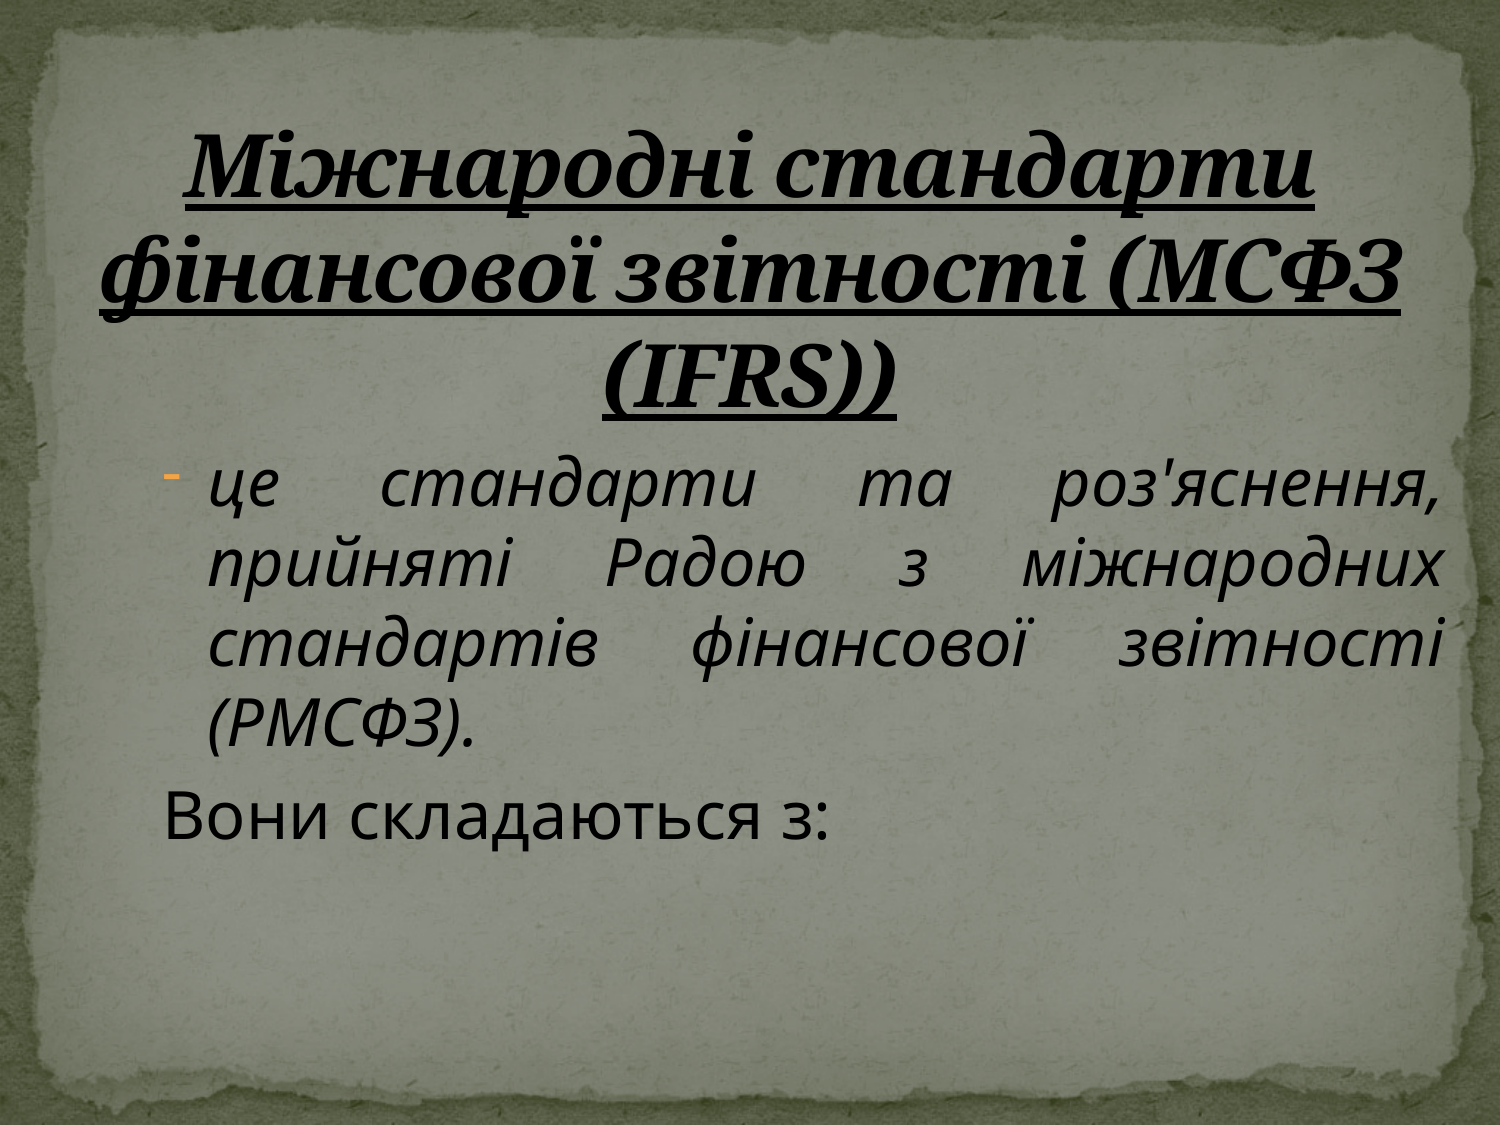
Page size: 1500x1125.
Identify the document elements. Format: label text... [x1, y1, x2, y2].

list це стандарти та роз'яснення, прийняті Радою з міжнародних стандартів фінансової звітності (РМСФЗ). Вони складаються з: [147, 432, 1461, 1000]
title Міжнародні стандарти фінансової звітності (МСФЗ (IFRS)) [74, 24, 1425, 433]
